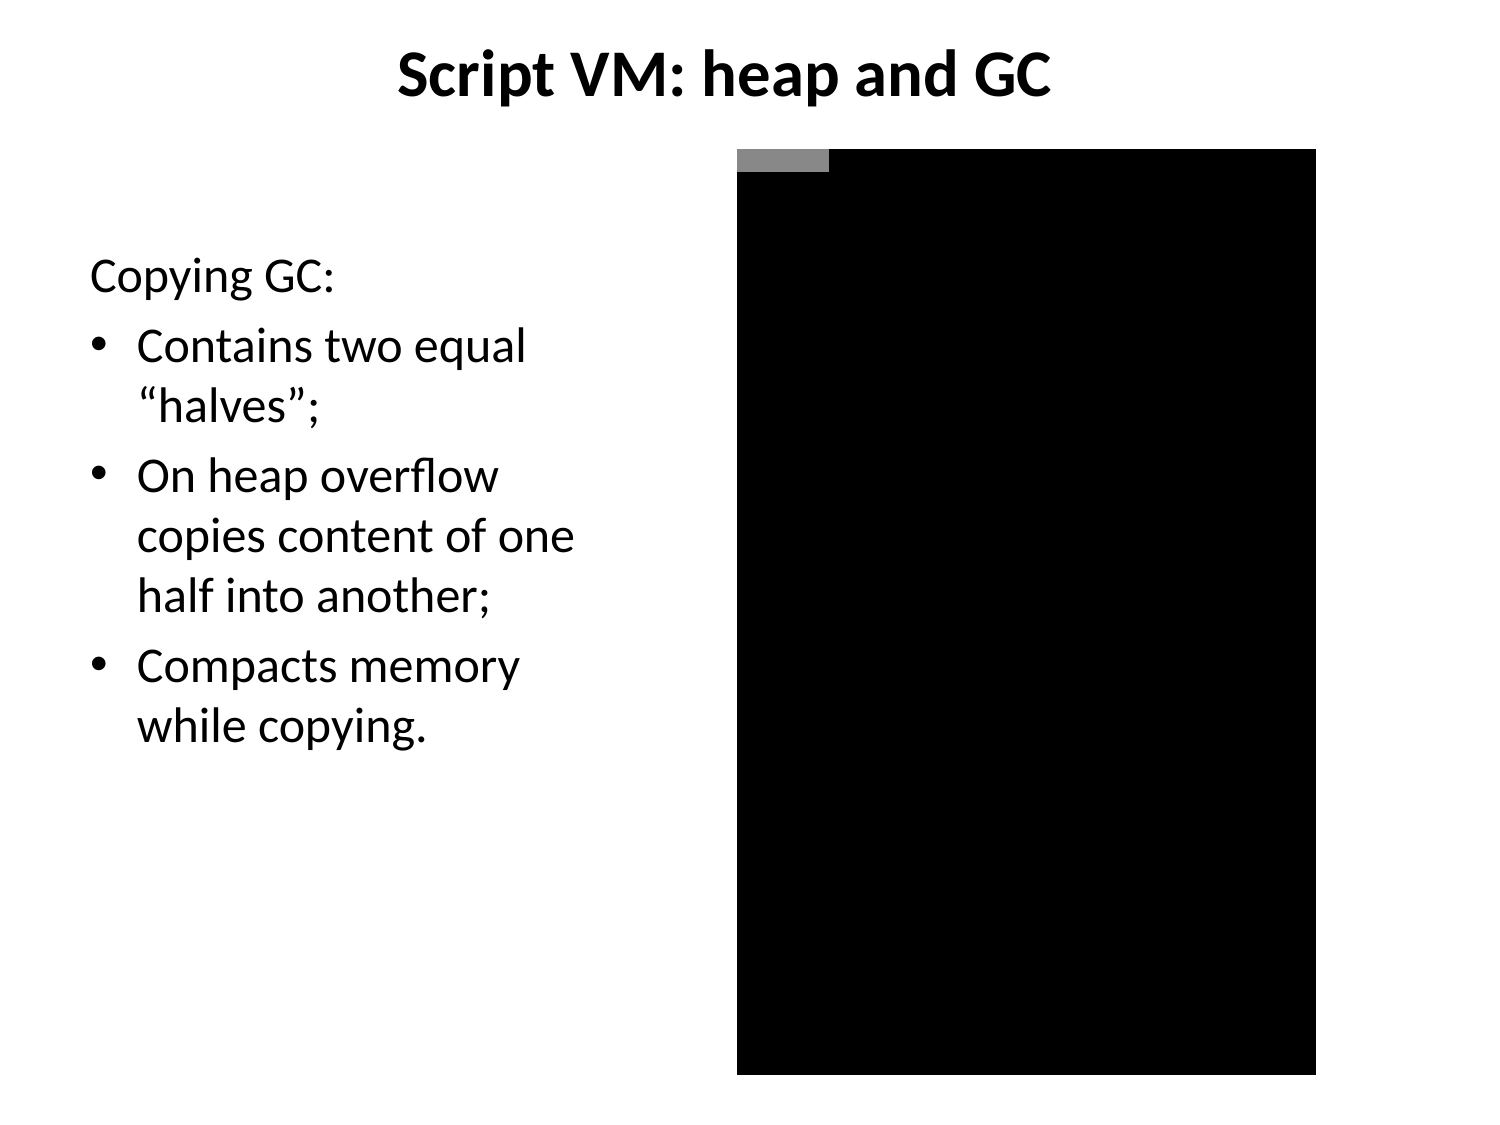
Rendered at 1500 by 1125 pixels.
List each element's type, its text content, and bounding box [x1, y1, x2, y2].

title Script VM: heap and GC [75, 37, 1375, 118]
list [737, 149, 1316, 1076]
list Copying GC: Contains two equal “halves”; On heap overflow copies content of one half into another; Compacts memory while copying. [75, 235, 638, 1005]
